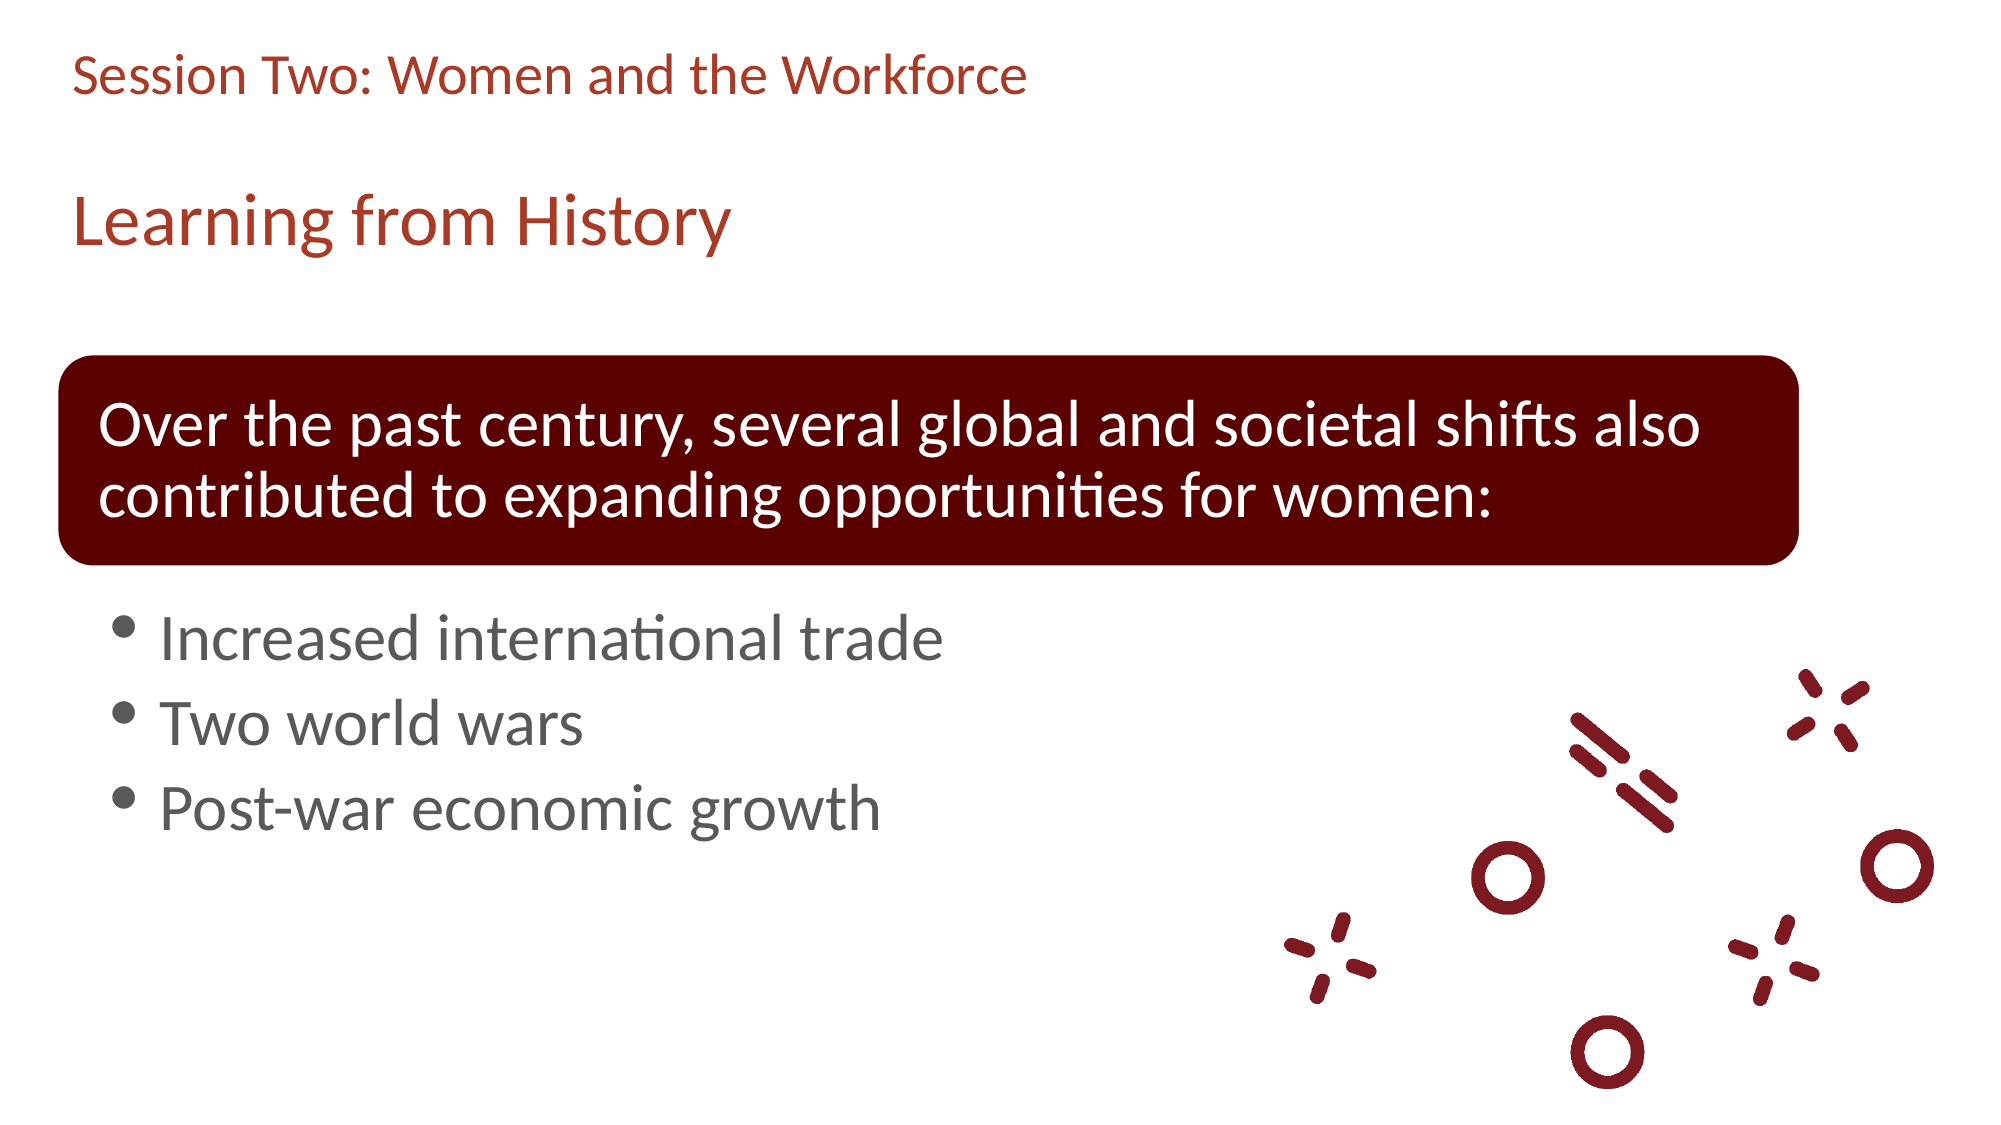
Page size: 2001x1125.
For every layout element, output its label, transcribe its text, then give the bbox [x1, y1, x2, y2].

picture [1284, 669, 1934, 1089]
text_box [57, 318, 1800, 932]
list Learning from History [57, 172, 1934, 270]
title Session Two: Women and the Workforce [57, 36, 1934, 124]
